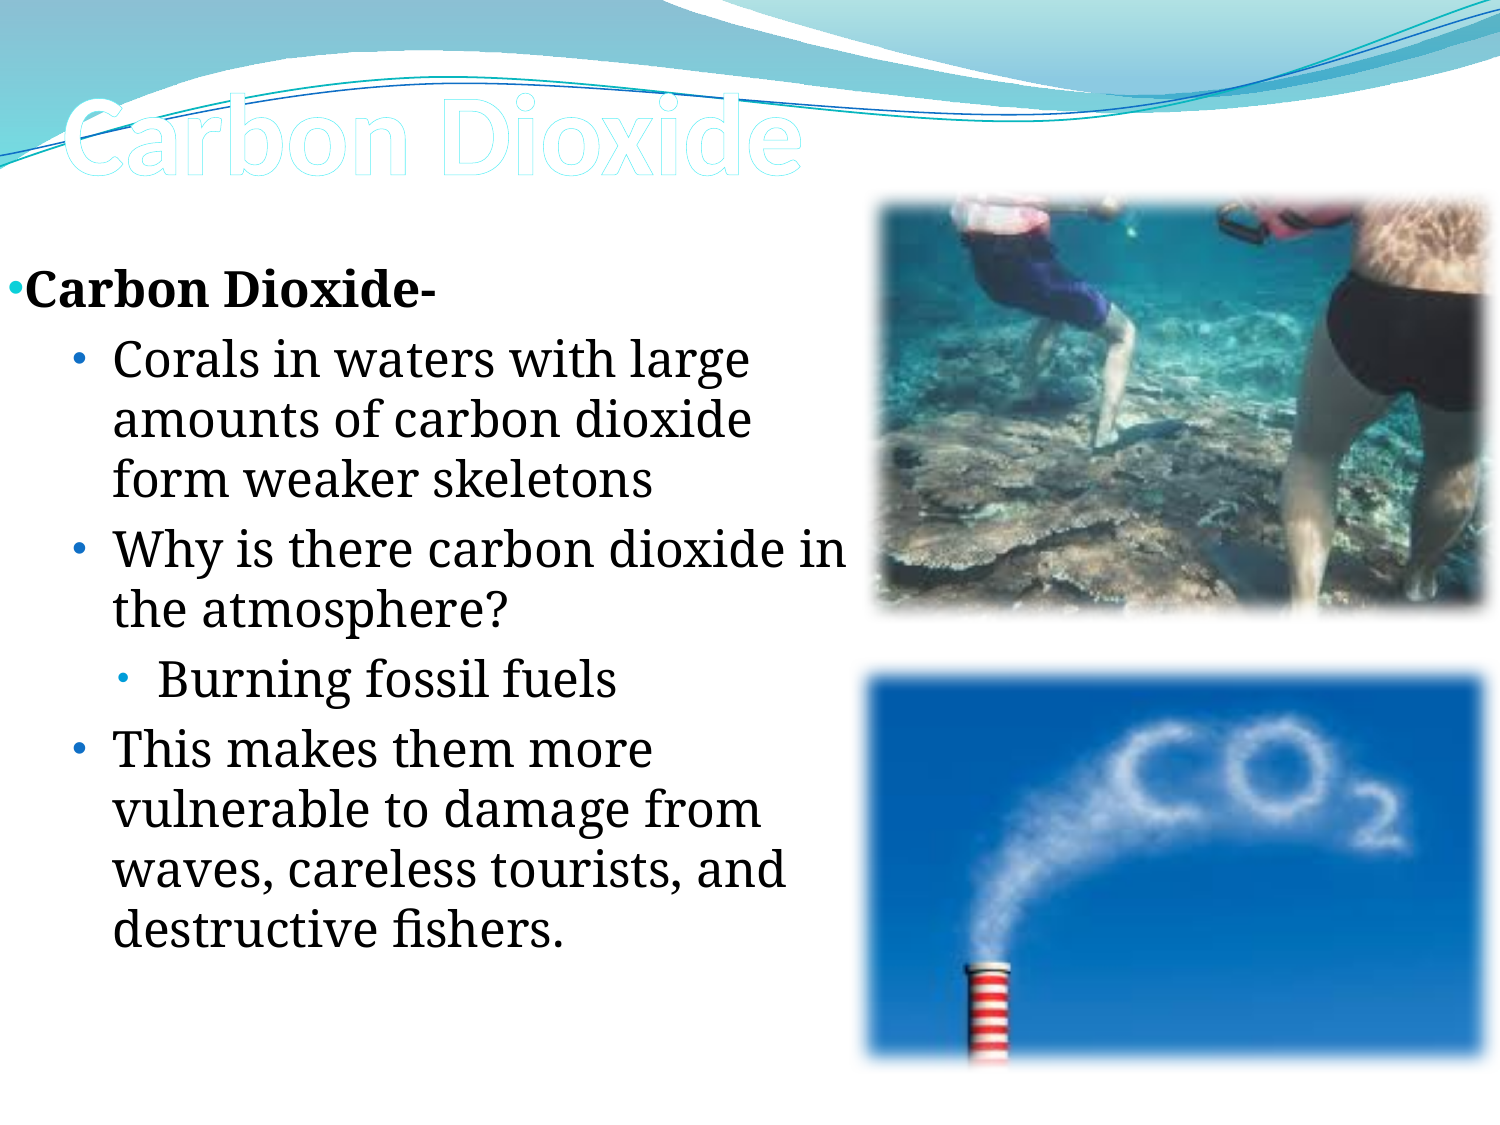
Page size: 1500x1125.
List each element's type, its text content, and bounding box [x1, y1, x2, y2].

list Carbon Dioxide- Corals in waters with large amounts of carbon dioxide form weaker skeletons Why is there carbon dioxide in the atmosphere? Burning fossil fuels This makes them more vulnerable to damage from waves, careless tourists, and destructive fishers. [0, 249, 876, 1063]
picture [862, 187, 1500, 626]
picture [849, 657, 1500, 1076]
title Carbon Dioxide [62, 62, 1226, 199]
